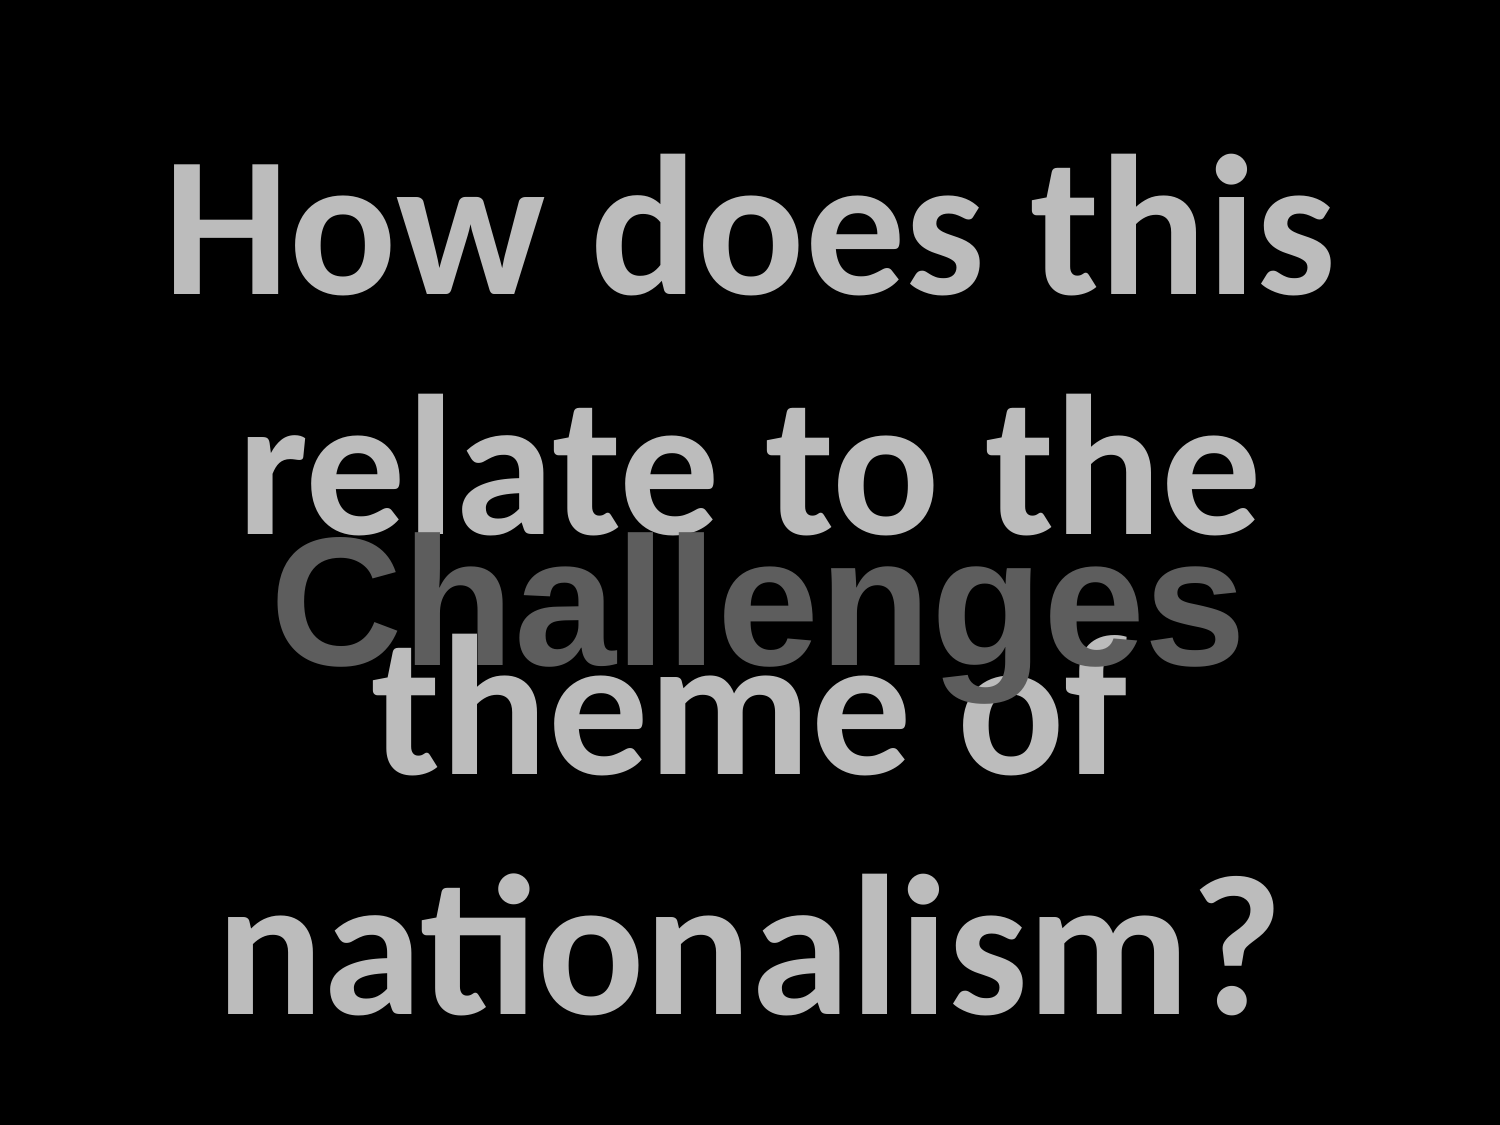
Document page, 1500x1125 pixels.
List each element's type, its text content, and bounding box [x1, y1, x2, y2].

text_box Challenges [255, 474, 1264, 710]
title How does this relate to the theme of nationalism? [0, 0, 1500, 1125]
